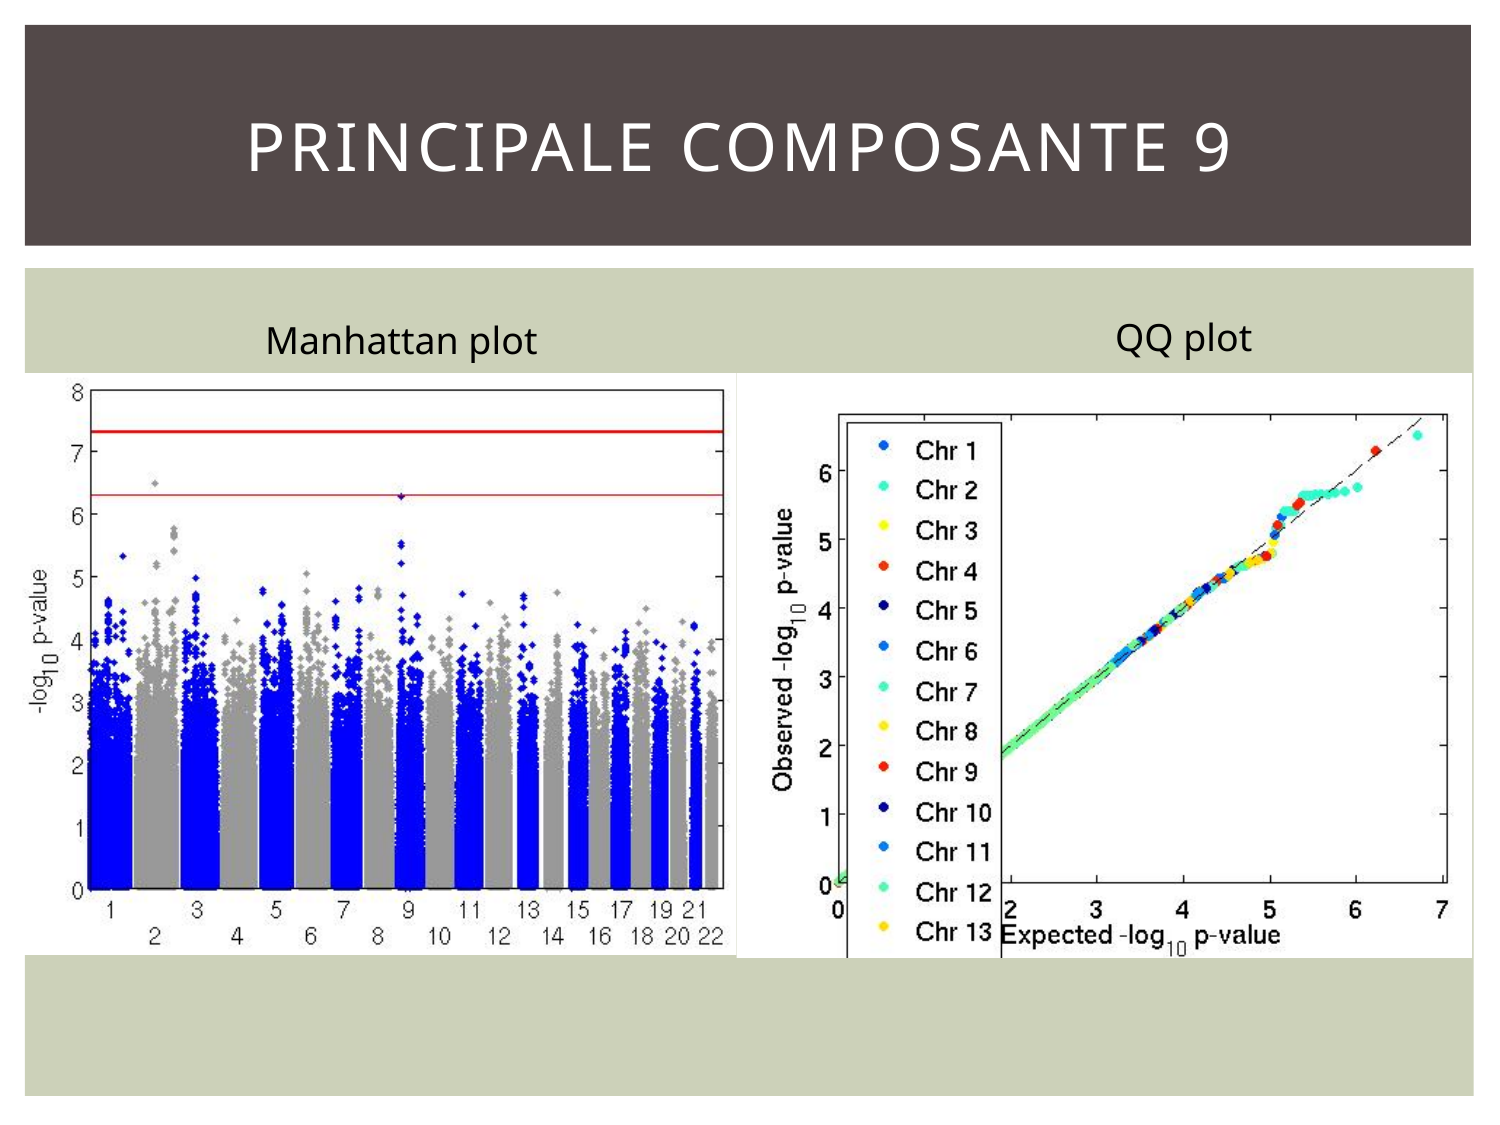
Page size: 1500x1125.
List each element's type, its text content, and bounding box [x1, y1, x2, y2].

text_box QQ plot [1100, 306, 1268, 366]
title Principale composante 9 [62, 58, 1438, 232]
text_box Manhattan plot [250, 309, 553, 369]
picture [22, 372, 1473, 958]
